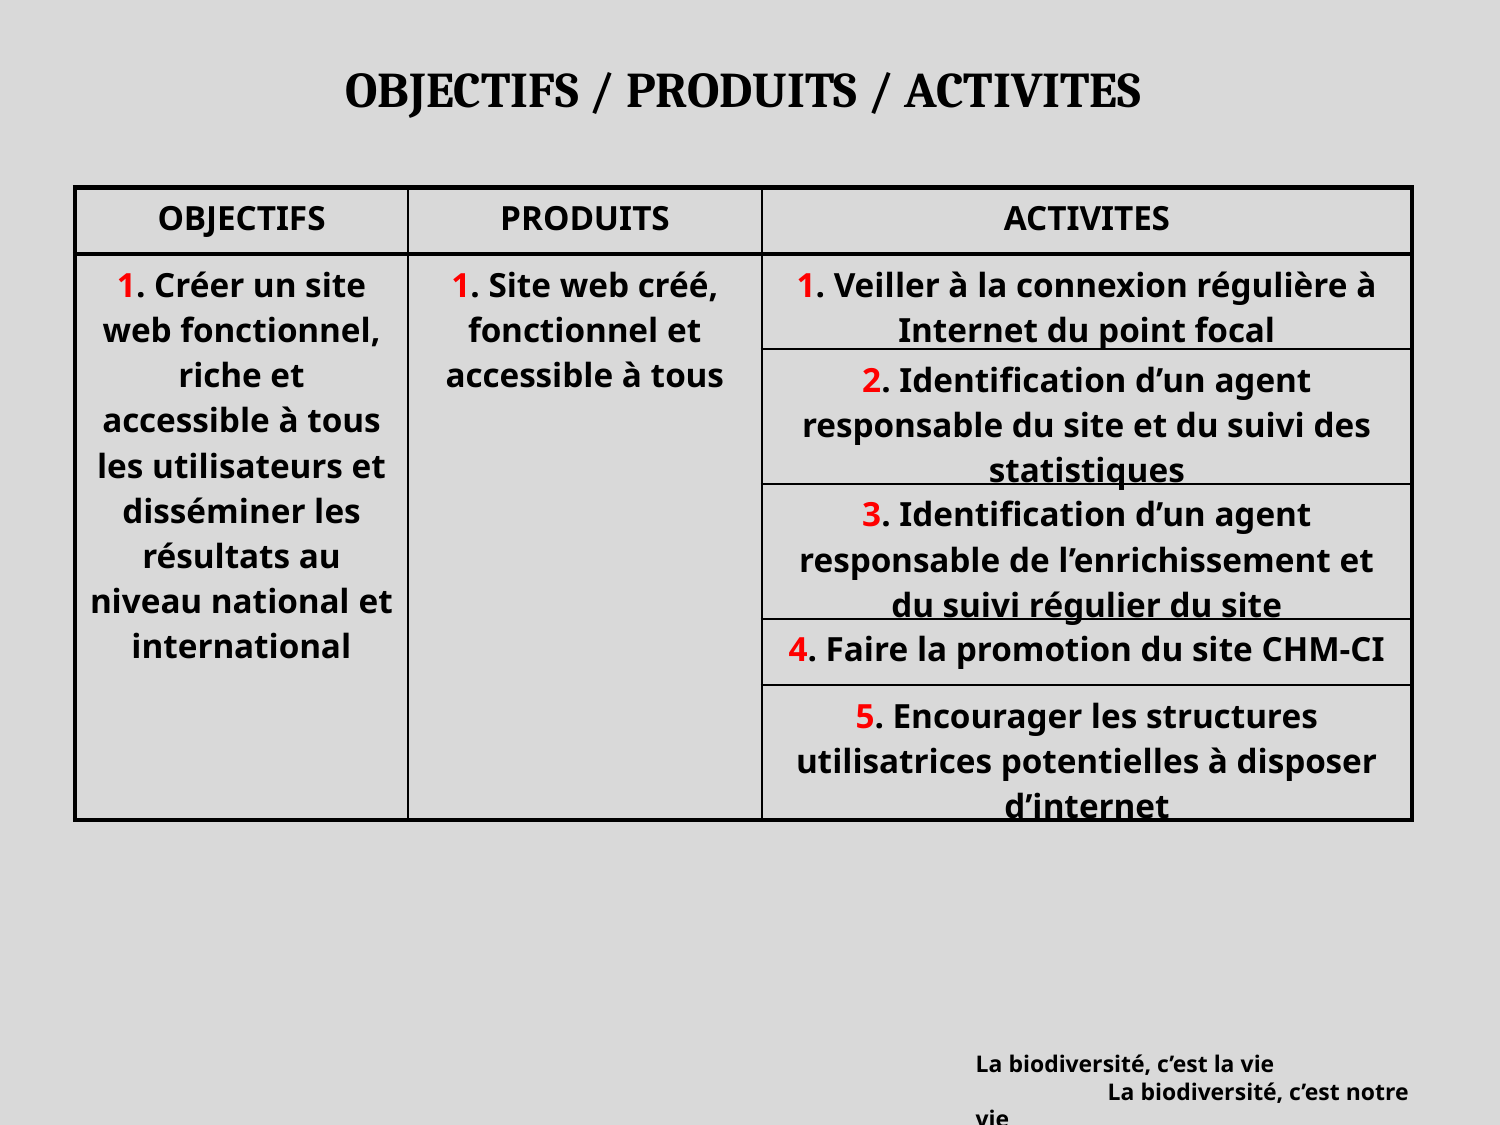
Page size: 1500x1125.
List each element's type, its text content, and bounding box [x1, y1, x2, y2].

table_header PRODUITS [409, 190, 761, 252]
table_cell 4. Faire la promotion du site CHM-CI [763, 620, 1410, 684]
table_cell 3. Identification d’un agent responsable de l’enrichissement et du suivi régulier du site [763, 485, 1410, 618]
table_cell 2. Identification d’un agent responsable du site et du suivi des statistiques [763, 350, 1410, 483]
text_box Objectifs / PRODUITS / ACTIVITES [62, 49, 1425, 125]
table_header ACTIVITES [763, 190, 1410, 252]
table_cell 5. Encourager les structures utilisatrices potentielles à disposer d’internet [763, 686, 1410, 818]
table_header OBJECTIFS [77, 190, 407, 252]
table_cell 1. Site web créé, fonctionnel et accessible à tous [409, 256, 761, 818]
table_cell 1. Veiller à la connexion régulière à Internet du point focal [763, 256, 1410, 348]
table_cell 1. Créer un site web fonctionnel, riche et accessible à tous les utilisateurs et disséminer les résultats au niveau national et international [77, 256, 407, 818]
text_box La biodiversité, c’est la vie La biodiversité, c’est notre vie [960, 1042, 1430, 1125]
